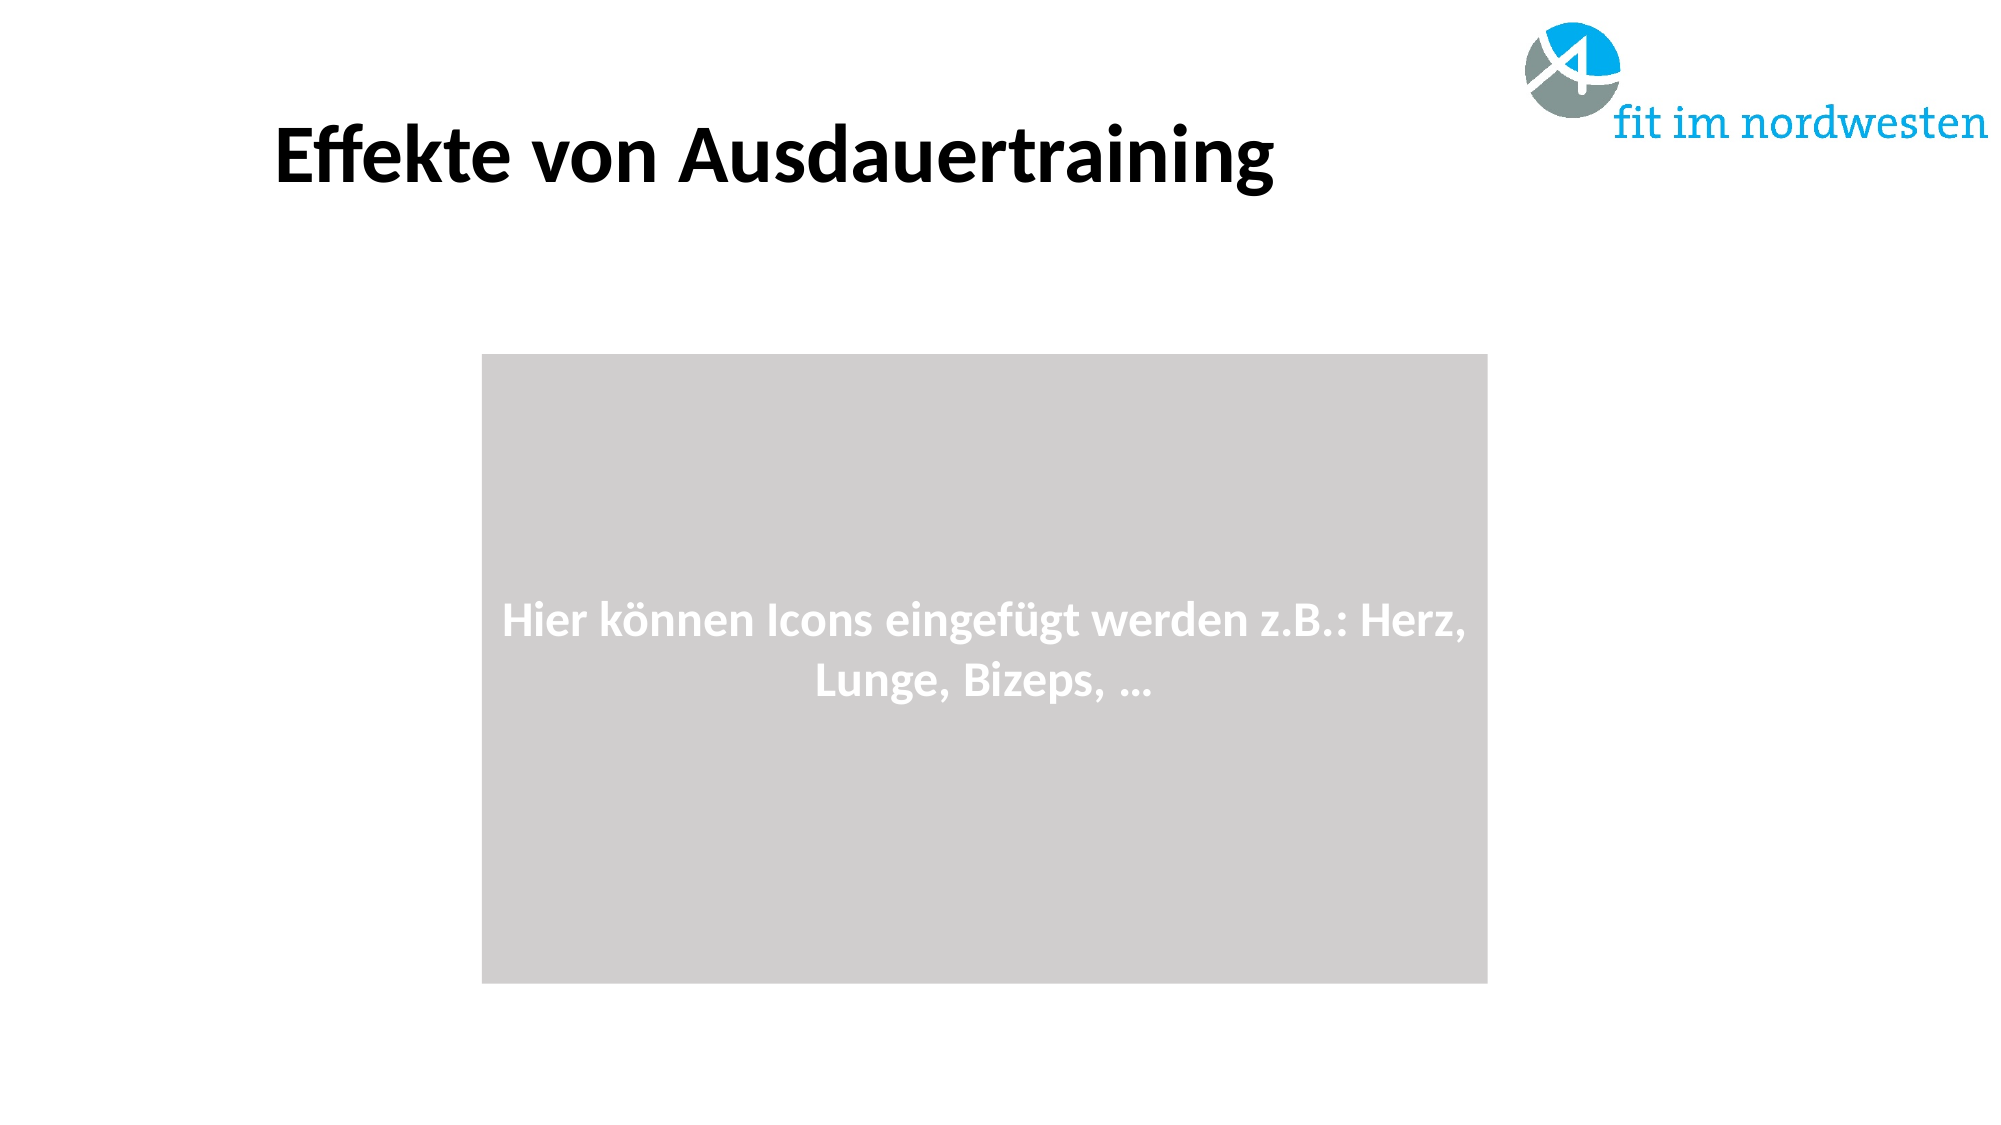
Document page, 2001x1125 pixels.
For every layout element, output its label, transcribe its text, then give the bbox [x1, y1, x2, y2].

text_box Hier können Icons eingefügt werden z.B.: Herz, Lunge, Bizeps, … [481, 354, 1488, 984]
picture [1520, 0, 1999, 215]
title Effekte von Ausdauertraining [0, 96, 1520, 215]
